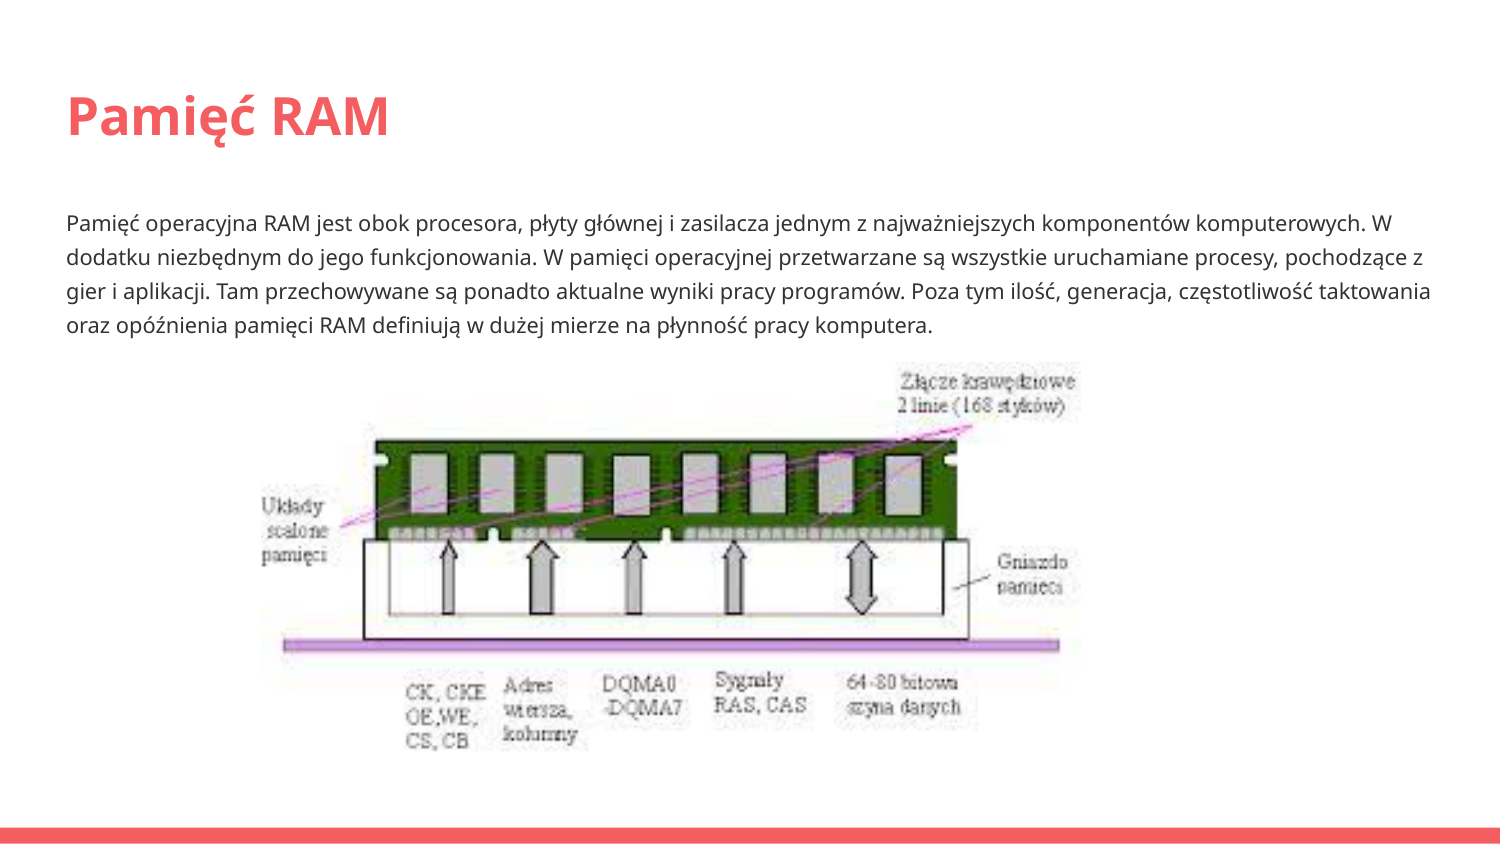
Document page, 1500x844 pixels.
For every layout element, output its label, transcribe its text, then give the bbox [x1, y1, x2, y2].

title Pamięć RAM [51, 64, 1449, 167]
list Pamięć operacyjna RAM jest obok procesora, płyty głównej i zasilacza jednym z najważniejszych komponentów komputerowych. W dodatku niezbędnym do jego funkcjonowania. W pamięci operacyjnej przetwarzane są wszystkie uruchamiane procesy, pochodzące z gier i aplikacji. Tam przechowywane są ponadto aktualne wyniki pracy programów. Poza tym ilość, generacja, częstotliwość taktowania oraz opóźnienia pamięci RAM definiują w dużej mierze na płynność pracy komputera. [51, 189, 1449, 750]
picture [261, 362, 1081, 768]
